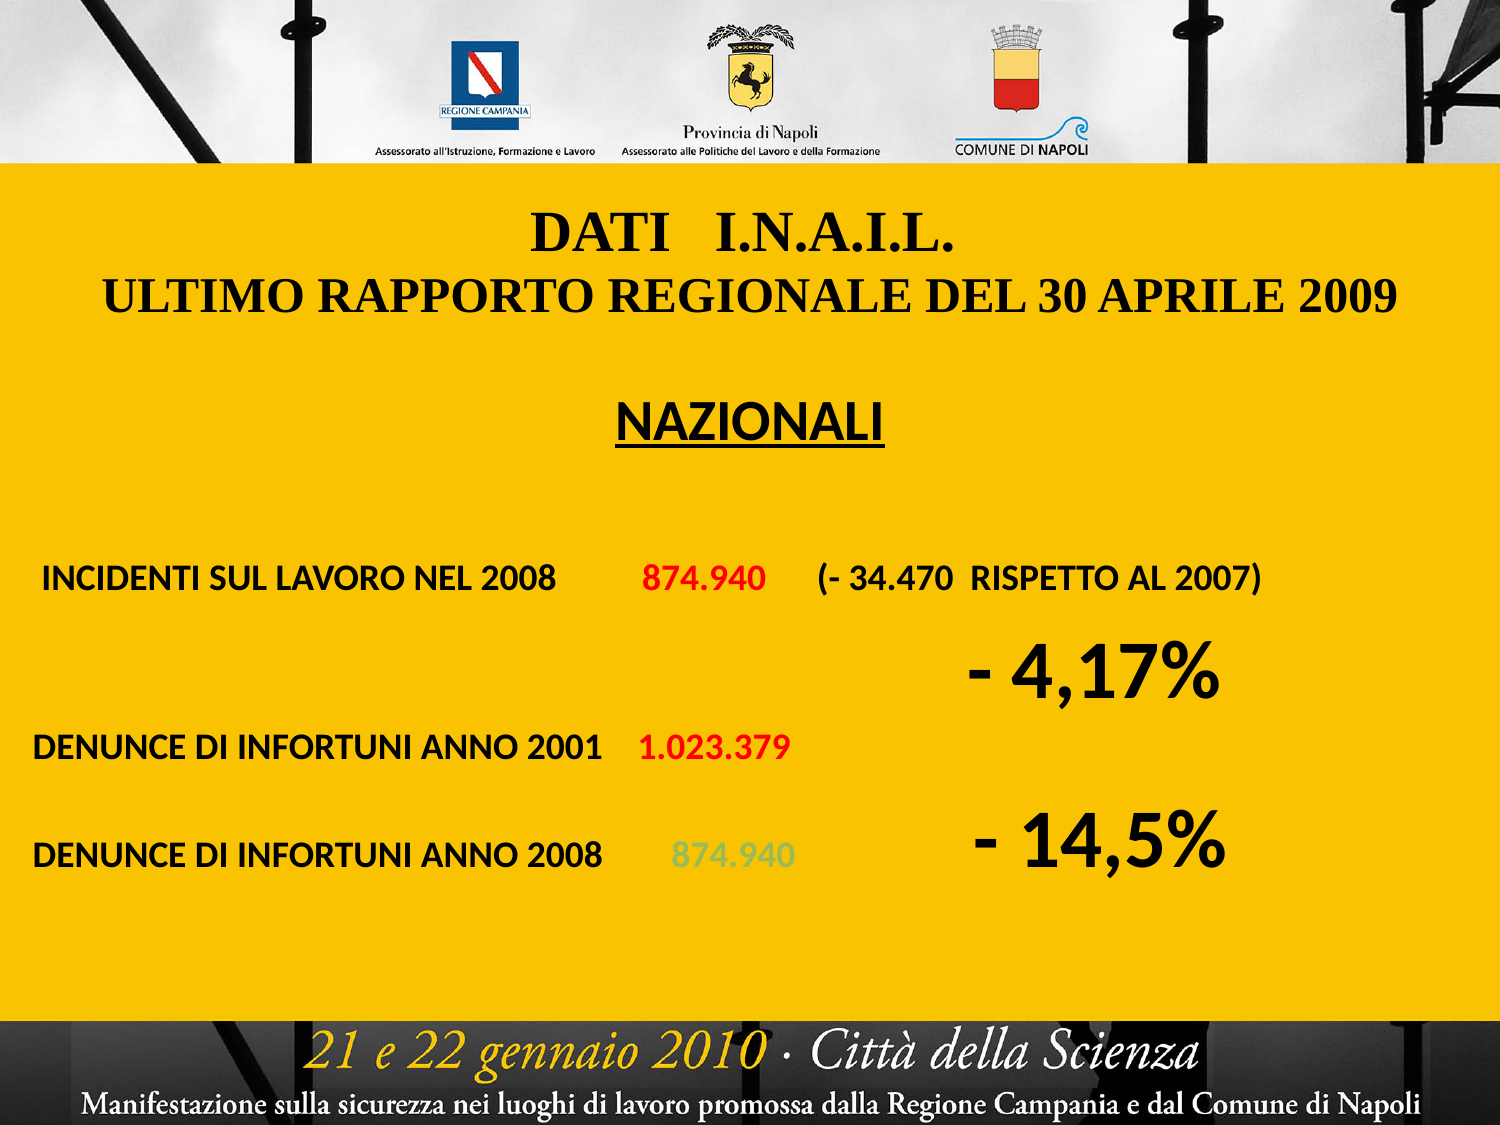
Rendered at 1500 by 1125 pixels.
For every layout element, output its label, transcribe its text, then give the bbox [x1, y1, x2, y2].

list NAZIONALI INCIDENTI SUL LAVORO NEL 2008 874.940 (- 34.470 RISPETTO AL 2007) - 4,17% DENUNCE DI INFORTUNI ANNO 2001 1.023.379 DENUNCE DI INFORTUNI ANNO 2008 874.940 - 14,5% [17, 374, 1483, 1114]
title DATI I.N.A.I.L. ULTIMO RAPPORTO REGIONALE DEL 30 APRILE 2009 [17, 163, 1483, 352]
picture [0, 0, 1500, 1125]
